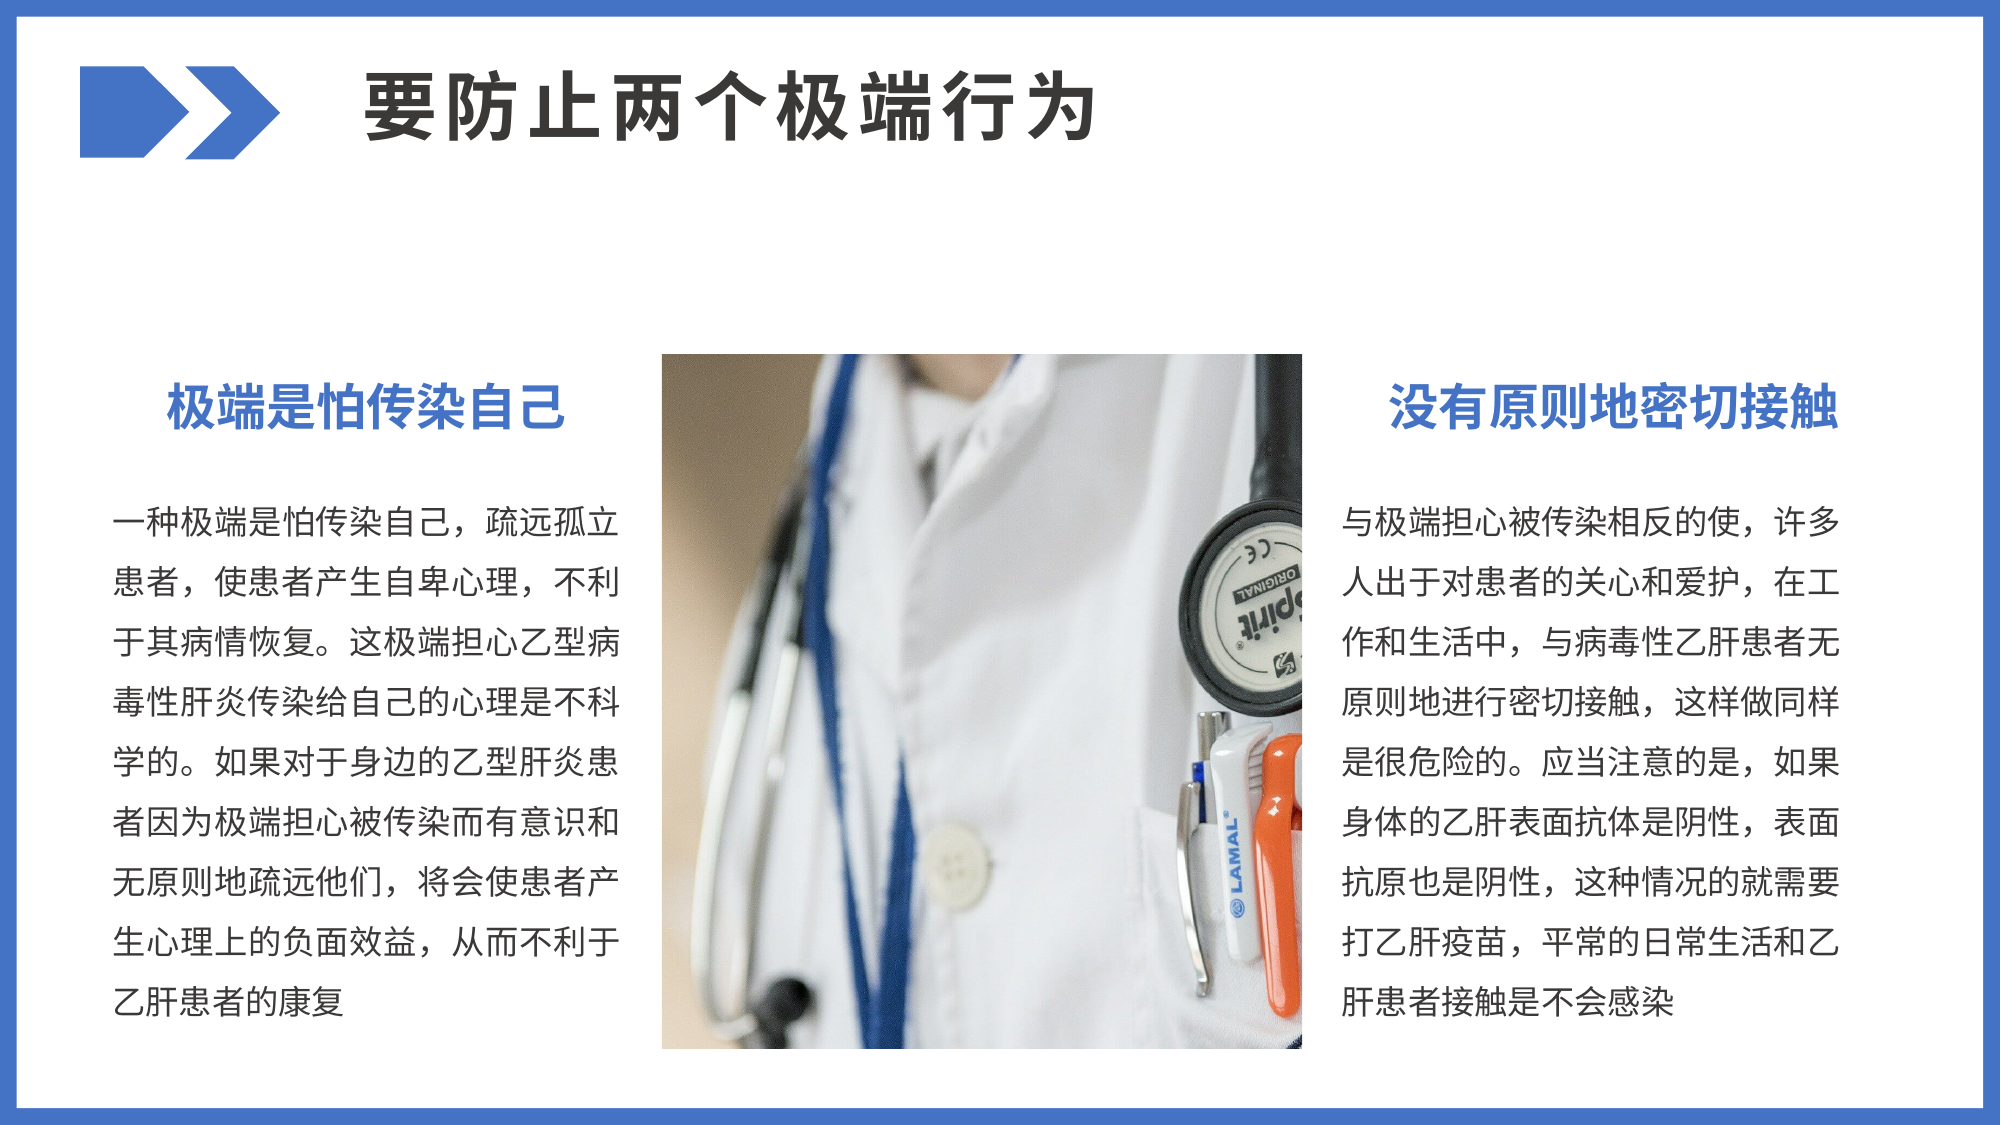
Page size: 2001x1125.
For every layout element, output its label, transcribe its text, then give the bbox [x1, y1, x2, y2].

picture [661, 354, 1303, 1049]
text_box 没有原则地密切接触 [1338, 354, 1890, 428]
text_box 一种极端是怕传染自己，疏远孤立患者，使患者产生自卑心理，不利于其病情恢复。这极端担心乙型病毒性肝炎传染给自己的心理是不科学的。如果对于身边的乙型肝炎患者因为极端担心被传染而有意识和无原则地疏远他们，将会使患者产生心理上的负面效益，从而不利于乙肝患者的康复 [72, 461, 661, 922]
text_box 要防止两个极端行为 [347, 52, 1325, 157]
text_box 极端是怕传染自己 [110, 354, 623, 428]
text_box 与极端担心被传染相反的使，许多人出于对患者的关心和爱护，在工作和生活中，与病毒性乙肝患者无原则地进行密切接触，这样做同样是很危险的。应当注意的是，如果身体的乙肝表面抗体是阴性，表面抗原也是阴性，这种情况的就需要打乙肝疫苗，平常的日常生活和乙肝患者接触是不会感染 [1303, 461, 1890, 872]
